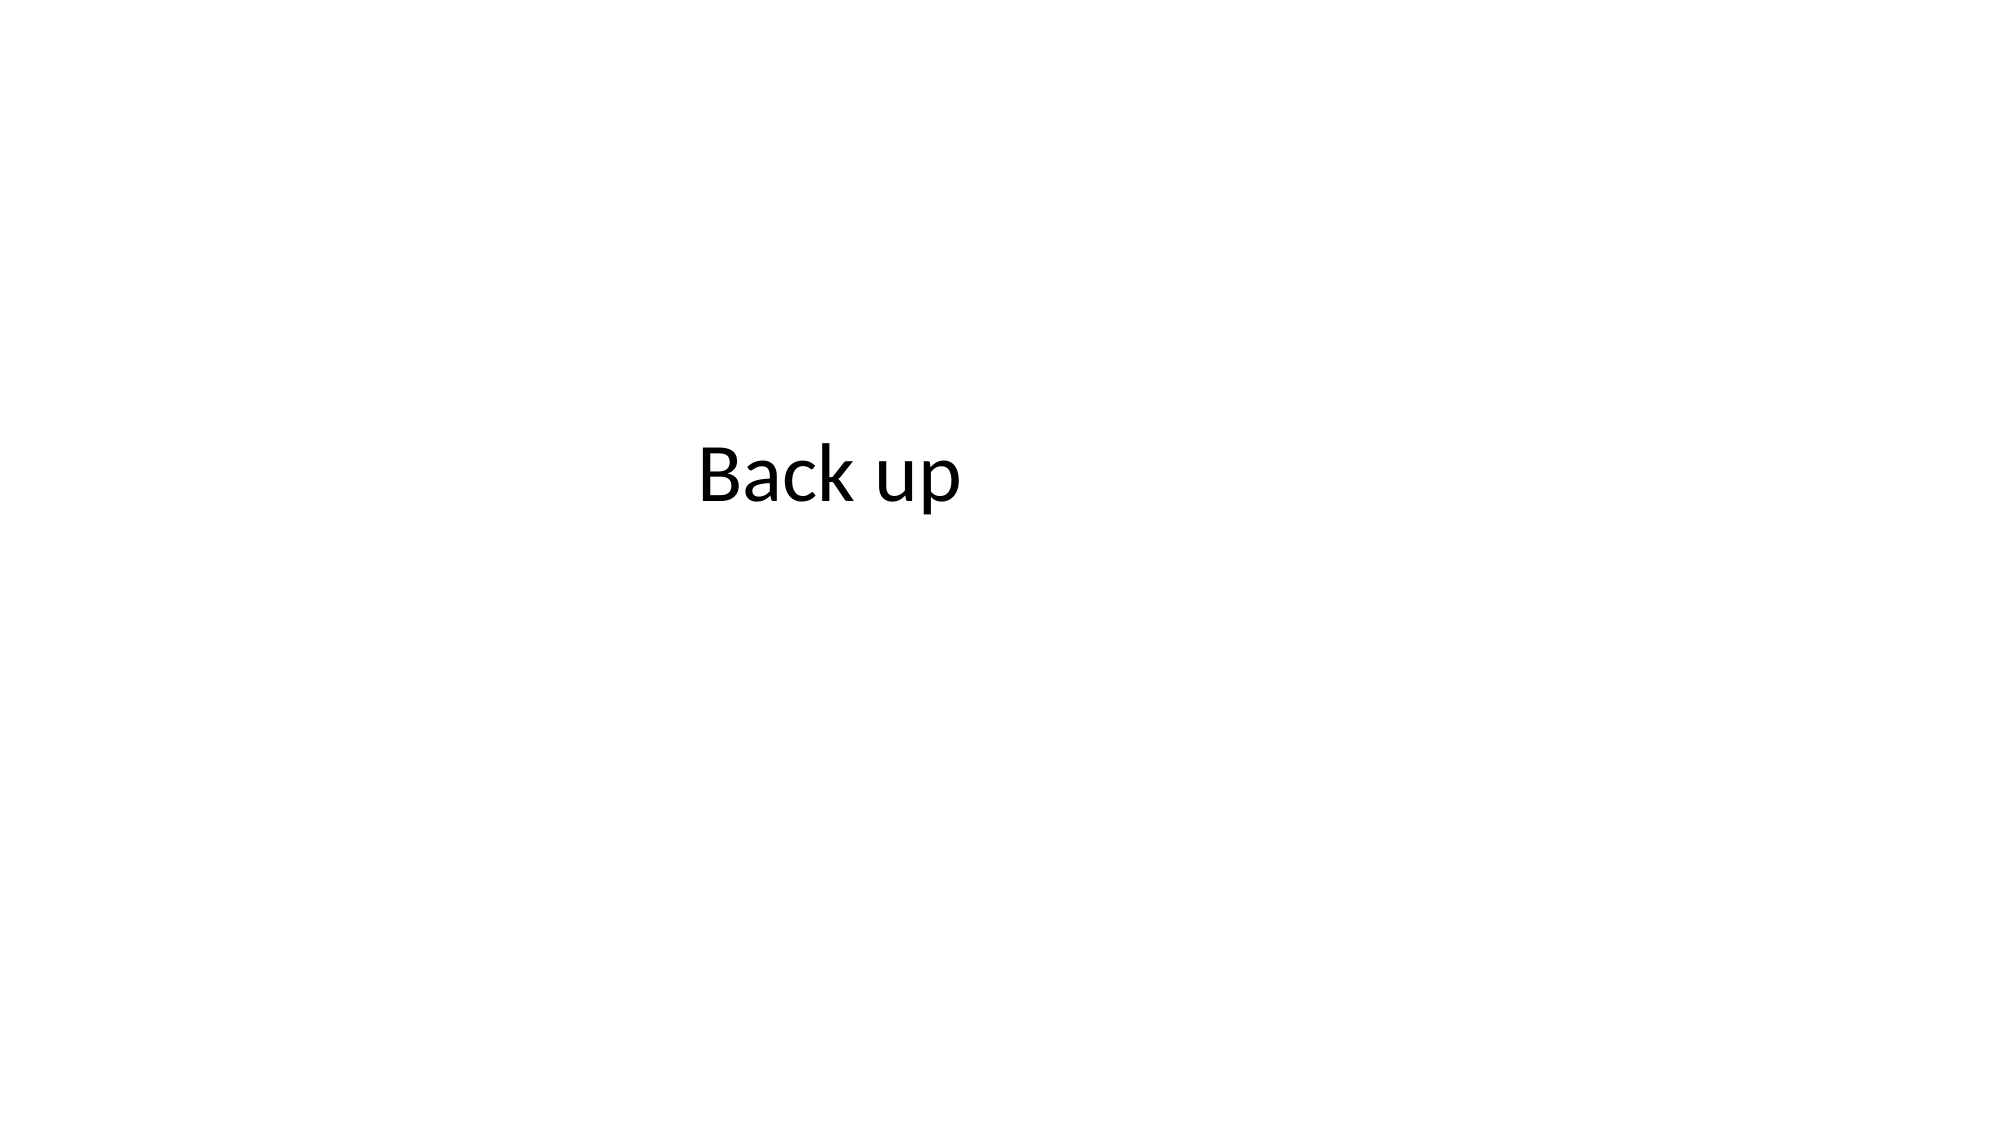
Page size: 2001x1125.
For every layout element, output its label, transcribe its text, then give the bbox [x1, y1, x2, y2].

text_box Back up [683, 411, 1415, 526]
